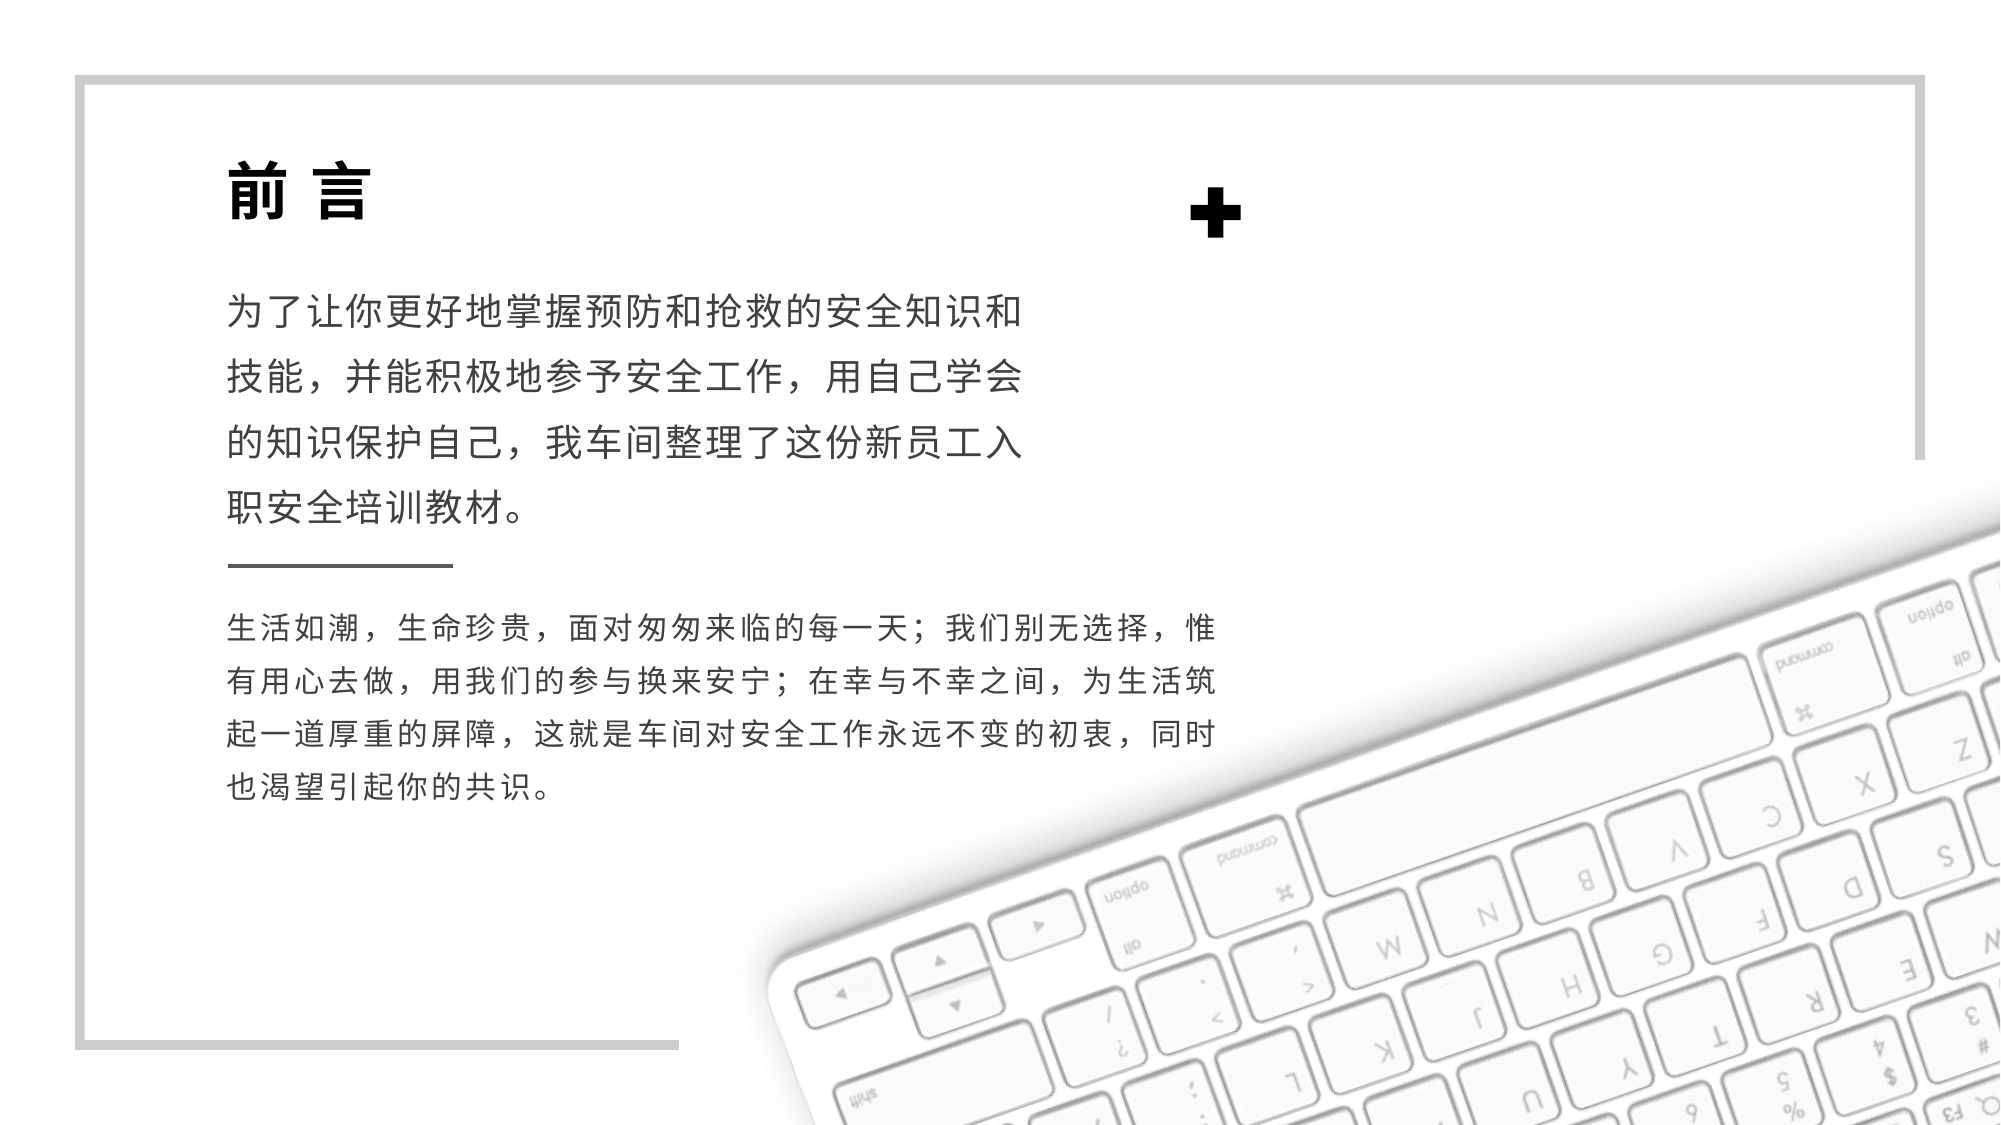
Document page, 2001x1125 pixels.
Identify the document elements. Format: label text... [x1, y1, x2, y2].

text_box 前 言 [215, 137, 1341, 238]
picture [678, 460, 2000, 1125]
text_box 为了让你更好地掌握预防和抢救的安全知识和技能，并能积极地参予安全工作，用自己学会的知识保护自己，我车间整理了这份新员工入职安全培训教材。 [215, 262, 1041, 541]
text_box [74, 74, 1926, 1051]
text_box 生活如潮，生命珍贵，面对匆匆来临的每一天；我们别无选择，惟有用心去做，用我们的参与换来安宁；在幸与不幸之间，为生活筑起一道厚重的屏障，这就是车间对安全工作永远不变的初衷，同时也渴望引起你的共识。 [215, 590, 678, 813]
